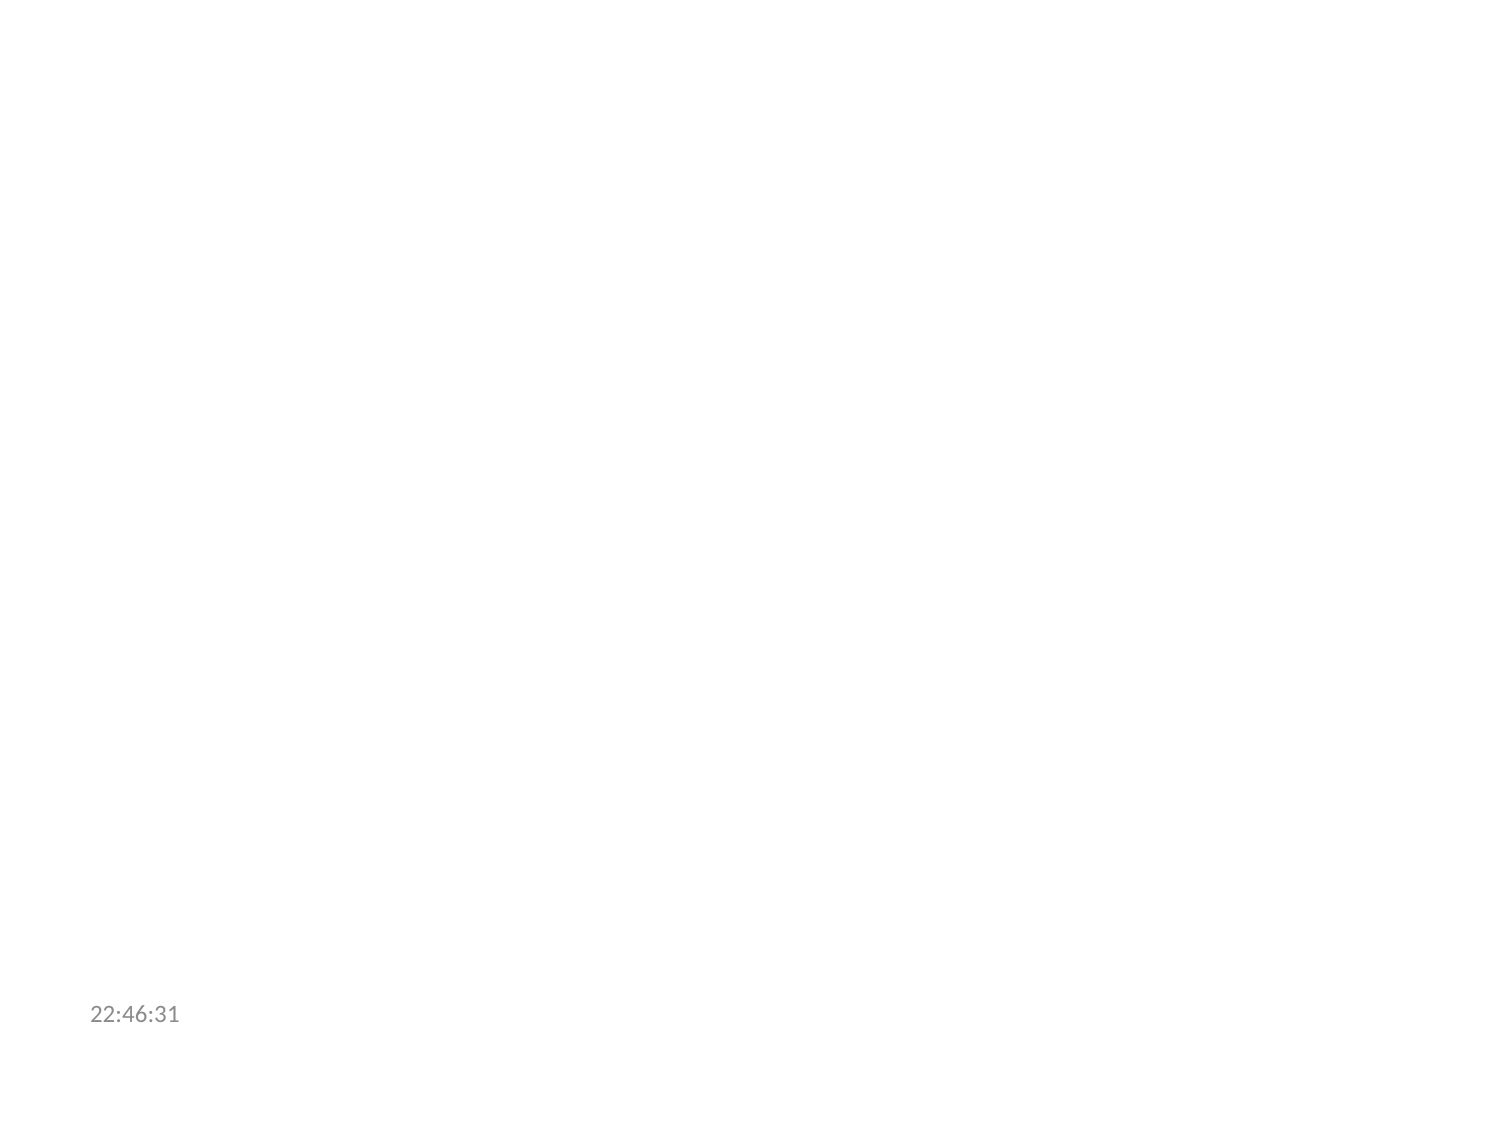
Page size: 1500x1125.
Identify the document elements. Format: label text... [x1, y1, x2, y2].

text_box 15:35:09 [75, 982, 425, 1043]
